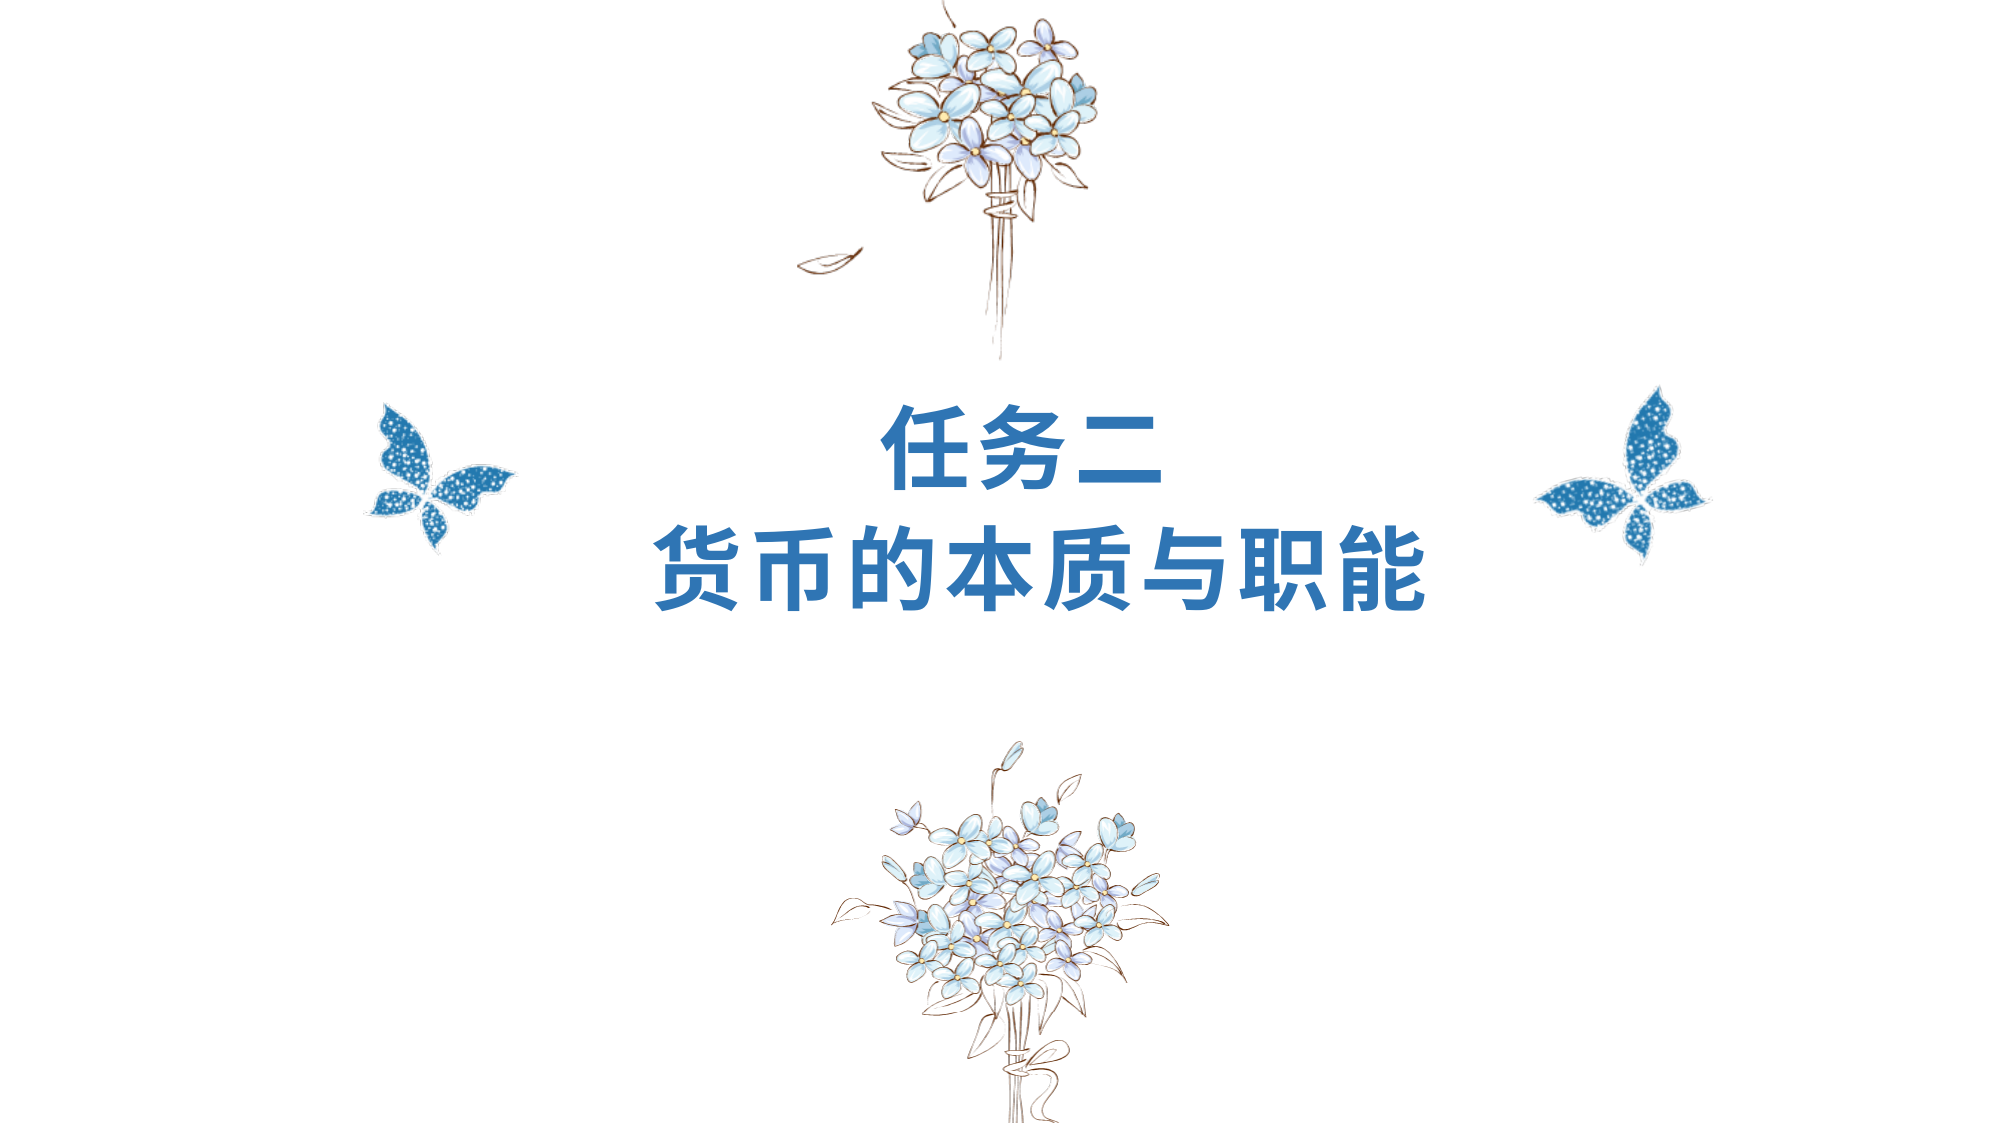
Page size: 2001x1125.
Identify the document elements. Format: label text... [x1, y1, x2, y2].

picture [1564, 380, 1724, 586]
title 任务二 货币的本质与职能 [515, 373, 1564, 630]
picture [363, 402, 515, 556]
picture [831, 741, 1170, 1123]
picture [797, 0, 1099, 362]
